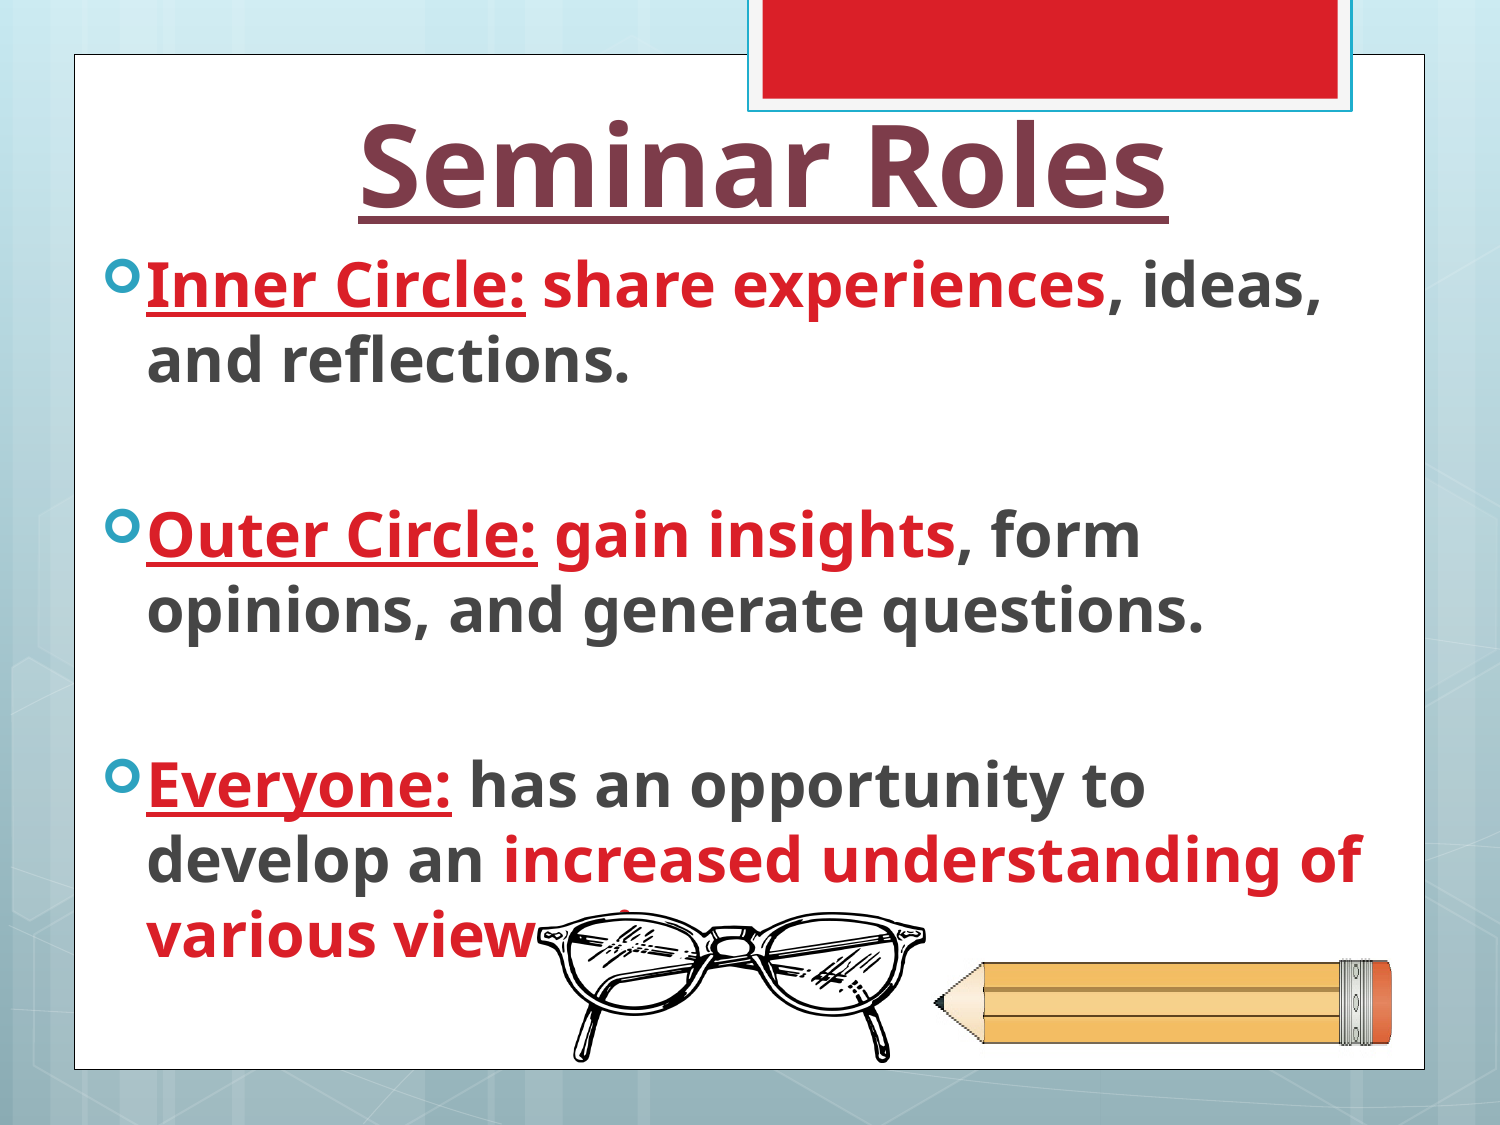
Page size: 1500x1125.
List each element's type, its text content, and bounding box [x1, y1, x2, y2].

title Seminar Roles [187, 50, 1340, 237]
list Inner Circle: share experiences, ideas, and reflections. Outer Circle: gain insights, form opinions, and generate questions. Everyone: has an opportunity to develop an increased understanding of various viewpoints. [75, 237, 1413, 957]
picture [537, 912, 1401, 1063]
